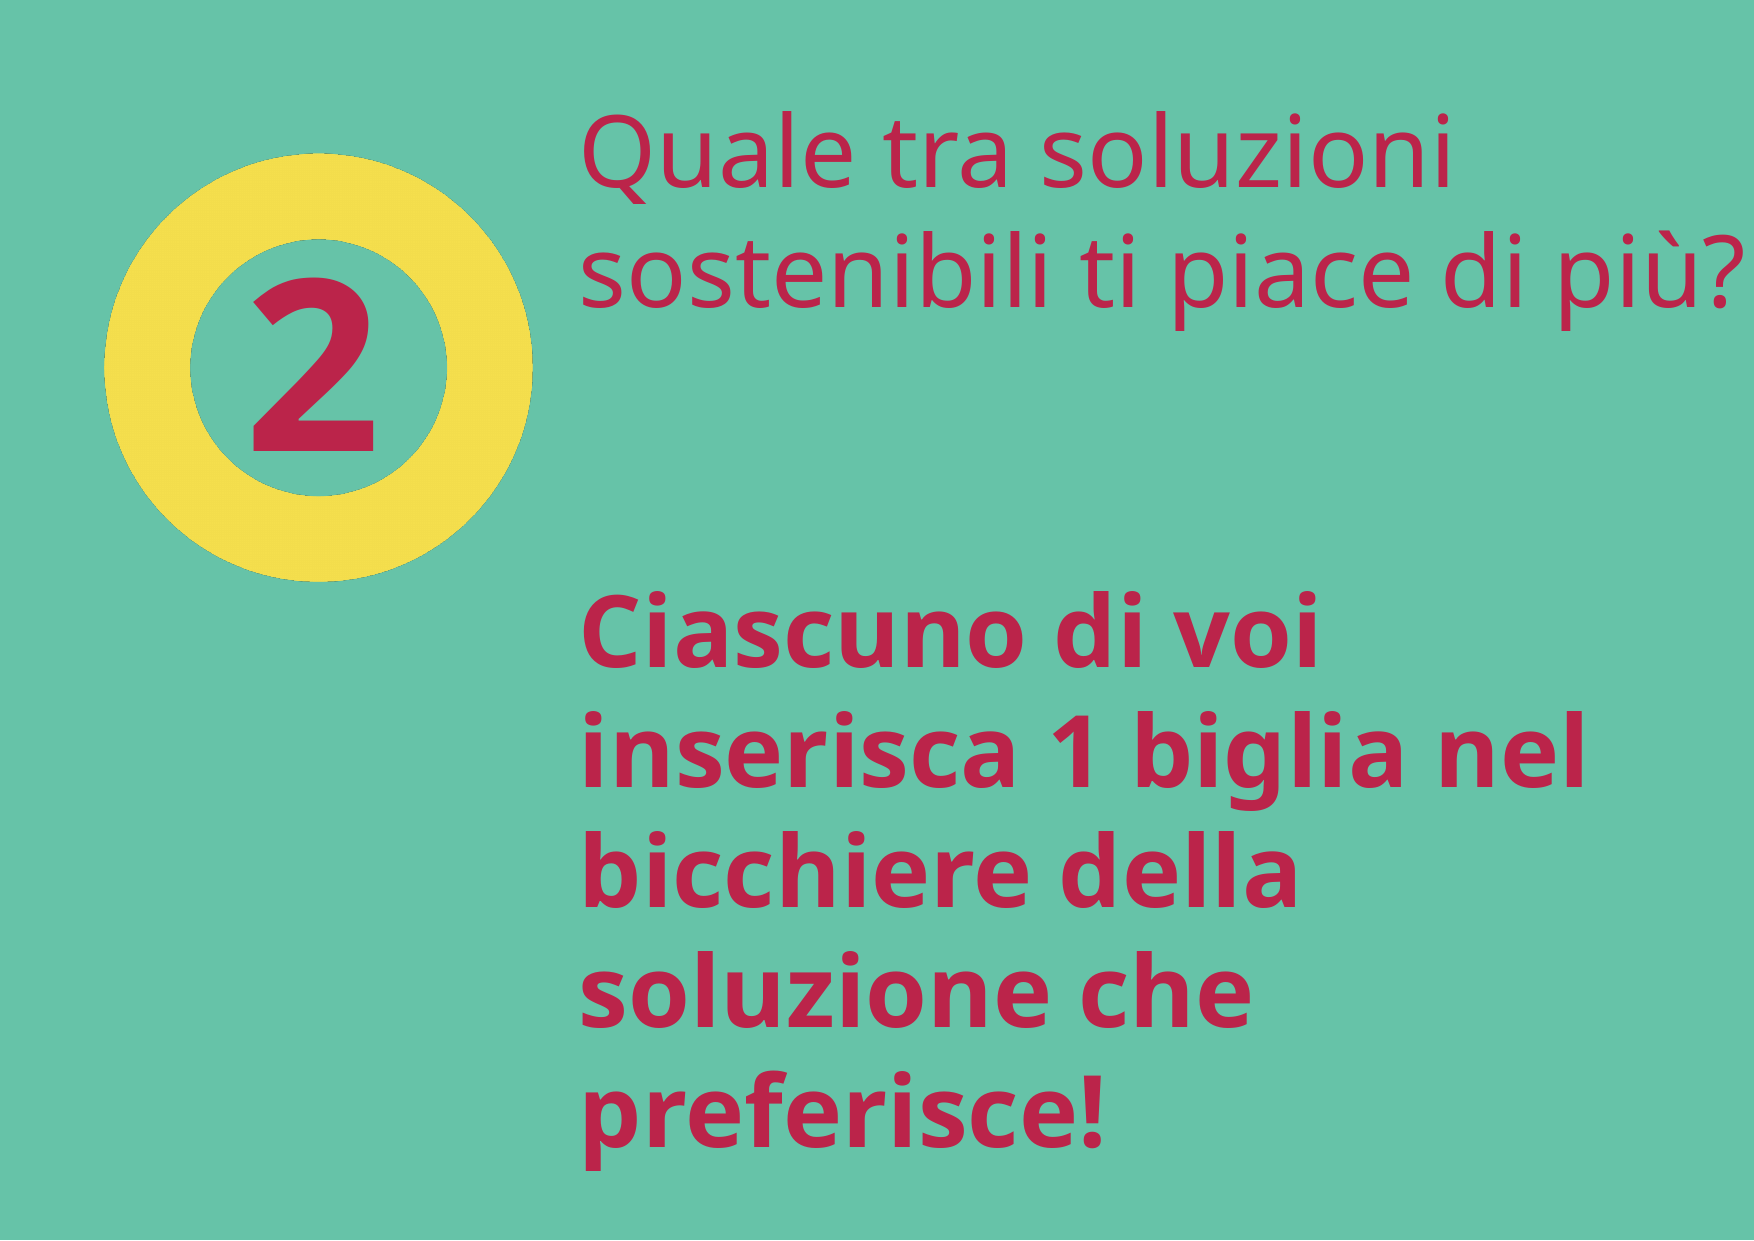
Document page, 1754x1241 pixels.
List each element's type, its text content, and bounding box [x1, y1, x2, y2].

picture [104, 153, 533, 582]
text_box Quale tra soluzioni sostenibili ti piace di più? Ciascuno di voi inserisca 1 biglia nel bicchiere della soluzione che preferisce! [564, 80, 1754, 1175]
